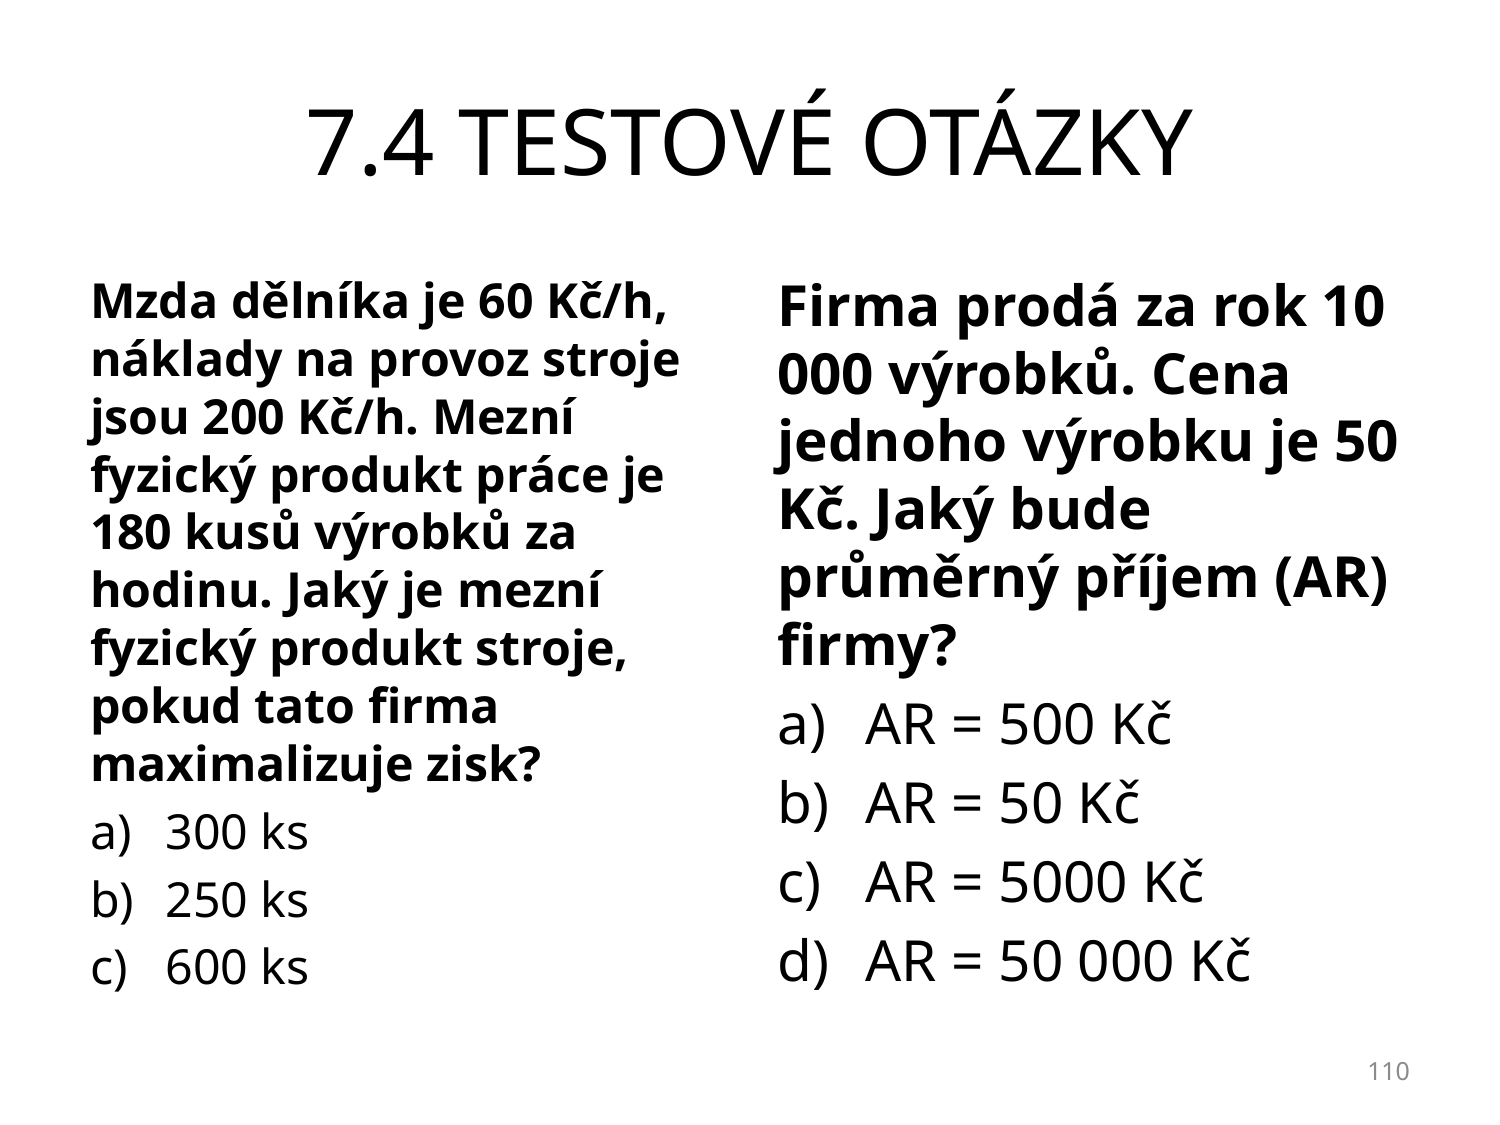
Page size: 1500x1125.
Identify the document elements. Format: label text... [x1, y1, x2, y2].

title 7.4 TESTOVÉ OTÁZKY [75, 45, 1425, 233]
list Mzda dělníka je 60 Kč/h, náklady na provoz stroje jsou 200 Kč/h. Mezní fyzický produkt práce je 180 kusů výrobků za hodinu. Jaký je mezní fyzický produkt stroje, pokud tato firma maximalizuje zisk? 300 ks 250 ks 600 ks [75, 262, 738, 1005]
list Firma prodá za rok 10 000 výrobků. Cena jednoho výrobku je 50 Kč. Jaký bude průměrný příjem (AR) firmy? AR = 500 Kč AR = 50 Kč AR = 5000 Kč AR = 50 000 Kč [762, 262, 1425, 1005]
slide_number 110 [1074, 1042, 1425, 1103]
